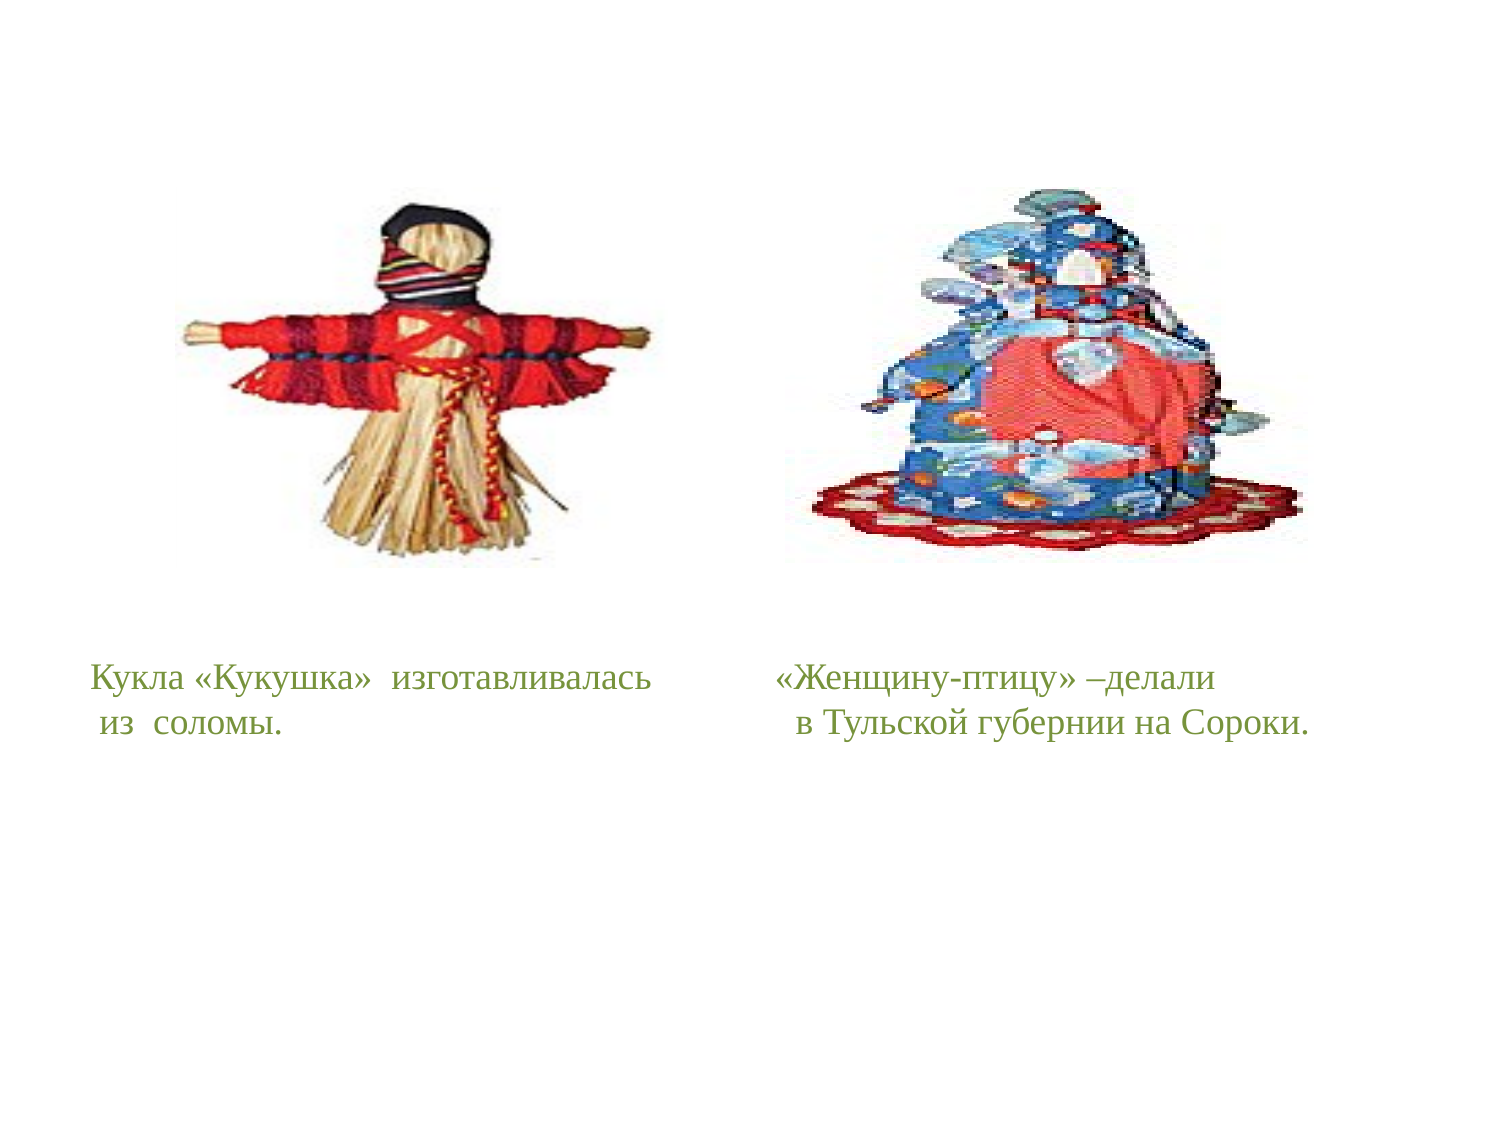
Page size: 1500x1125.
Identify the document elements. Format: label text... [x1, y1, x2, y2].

title Кукла «Кукушка» изготавливалась «Женщину-птицу» –делали из соломы. в Тульской губернии на Сороки. [75, 609, 1425, 786]
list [175, 187, 669, 569]
picture [784, 187, 1337, 563]
